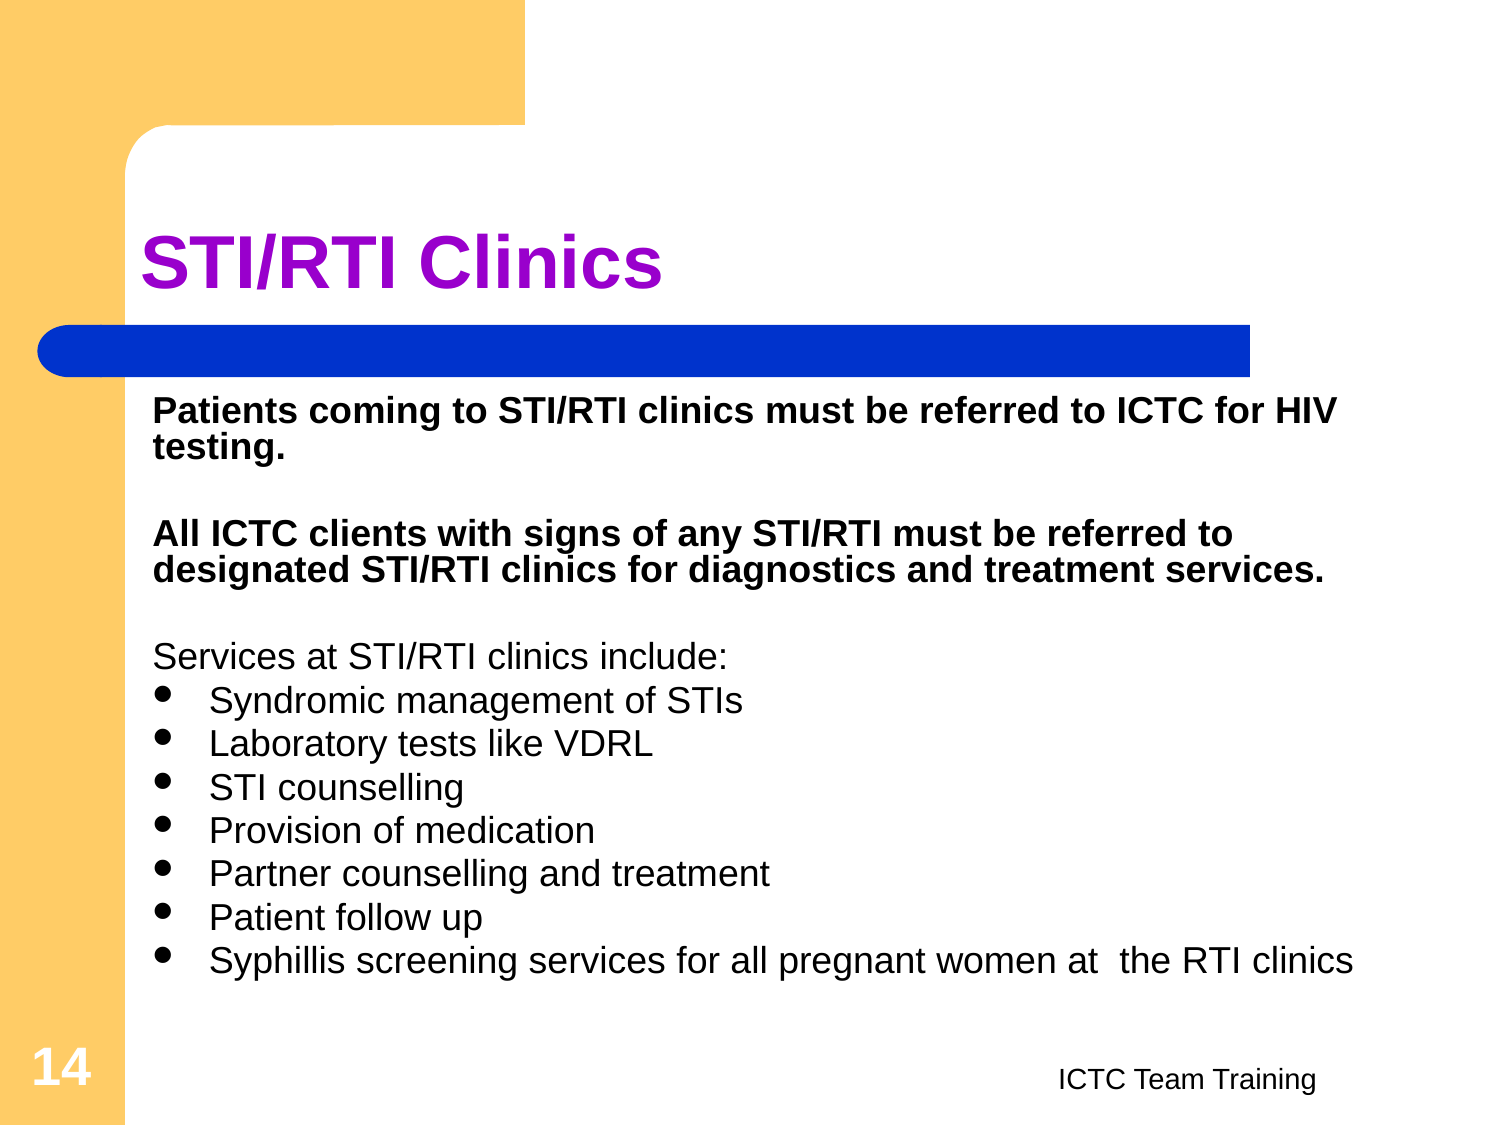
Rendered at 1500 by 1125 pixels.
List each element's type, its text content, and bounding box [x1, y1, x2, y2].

list Patients coming to STI/RTI clinics must be referred to ICTC for HIV testing. All ICTC clients with signs of any STI/RTI must be referred to designated STI/RTI clinics for diagnostics and treatment services. Services at STI/RTI clinics include: Syndromic management of STIs Laboratory tests like VDRL STI counselling Provision of medication Partner counselling and treatment Patient follow up Syphillis screening services for all pregnant women at the RTI clinics [137, 387, 1400, 999]
slide_number 14 [13, 1023, 111, 1105]
title STI/RTI Clinics [124, 124, 1426, 313]
footer ICTC Team Training [949, 1024, 1426, 1104]
